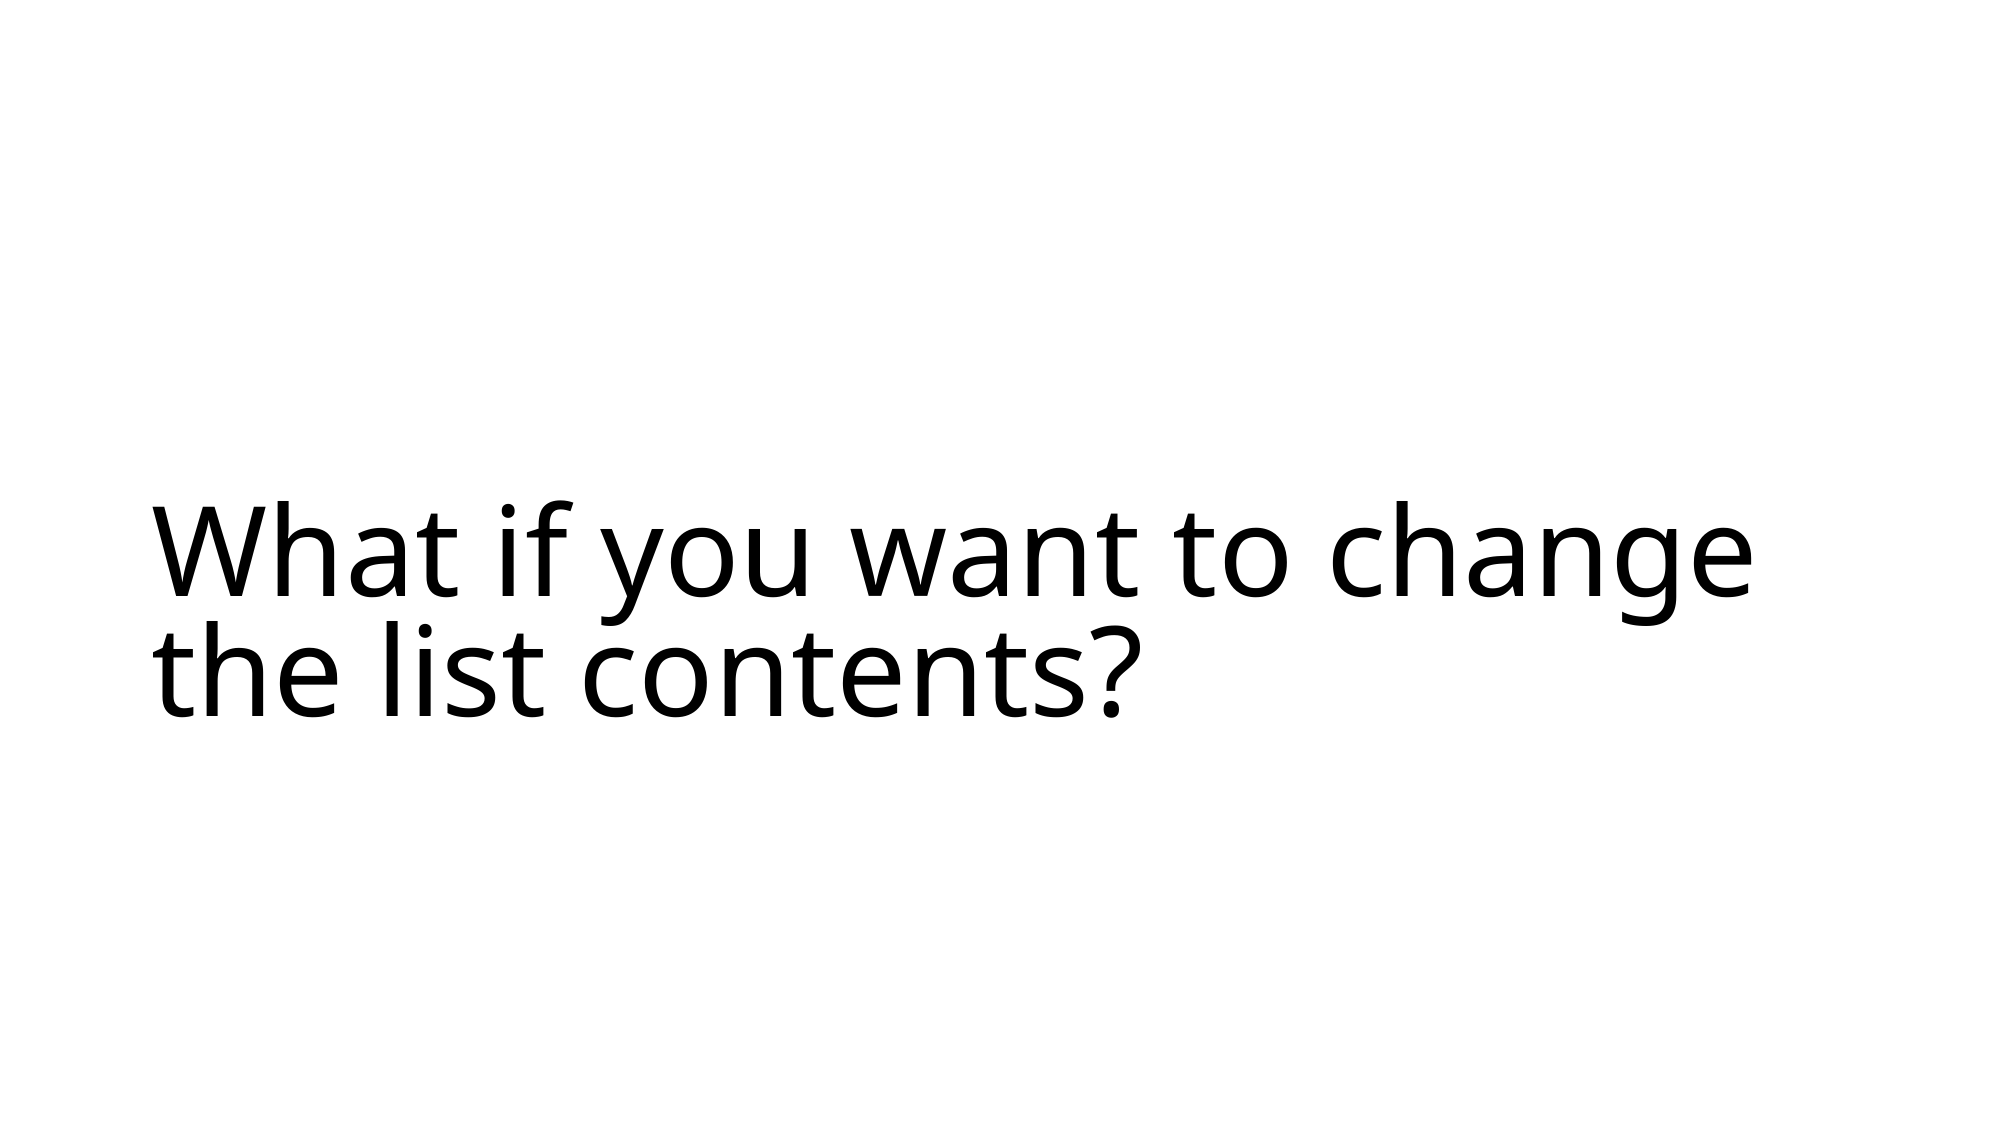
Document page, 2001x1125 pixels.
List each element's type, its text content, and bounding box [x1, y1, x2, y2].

title What if you want to change the list contents? [136, 280, 1862, 749]
